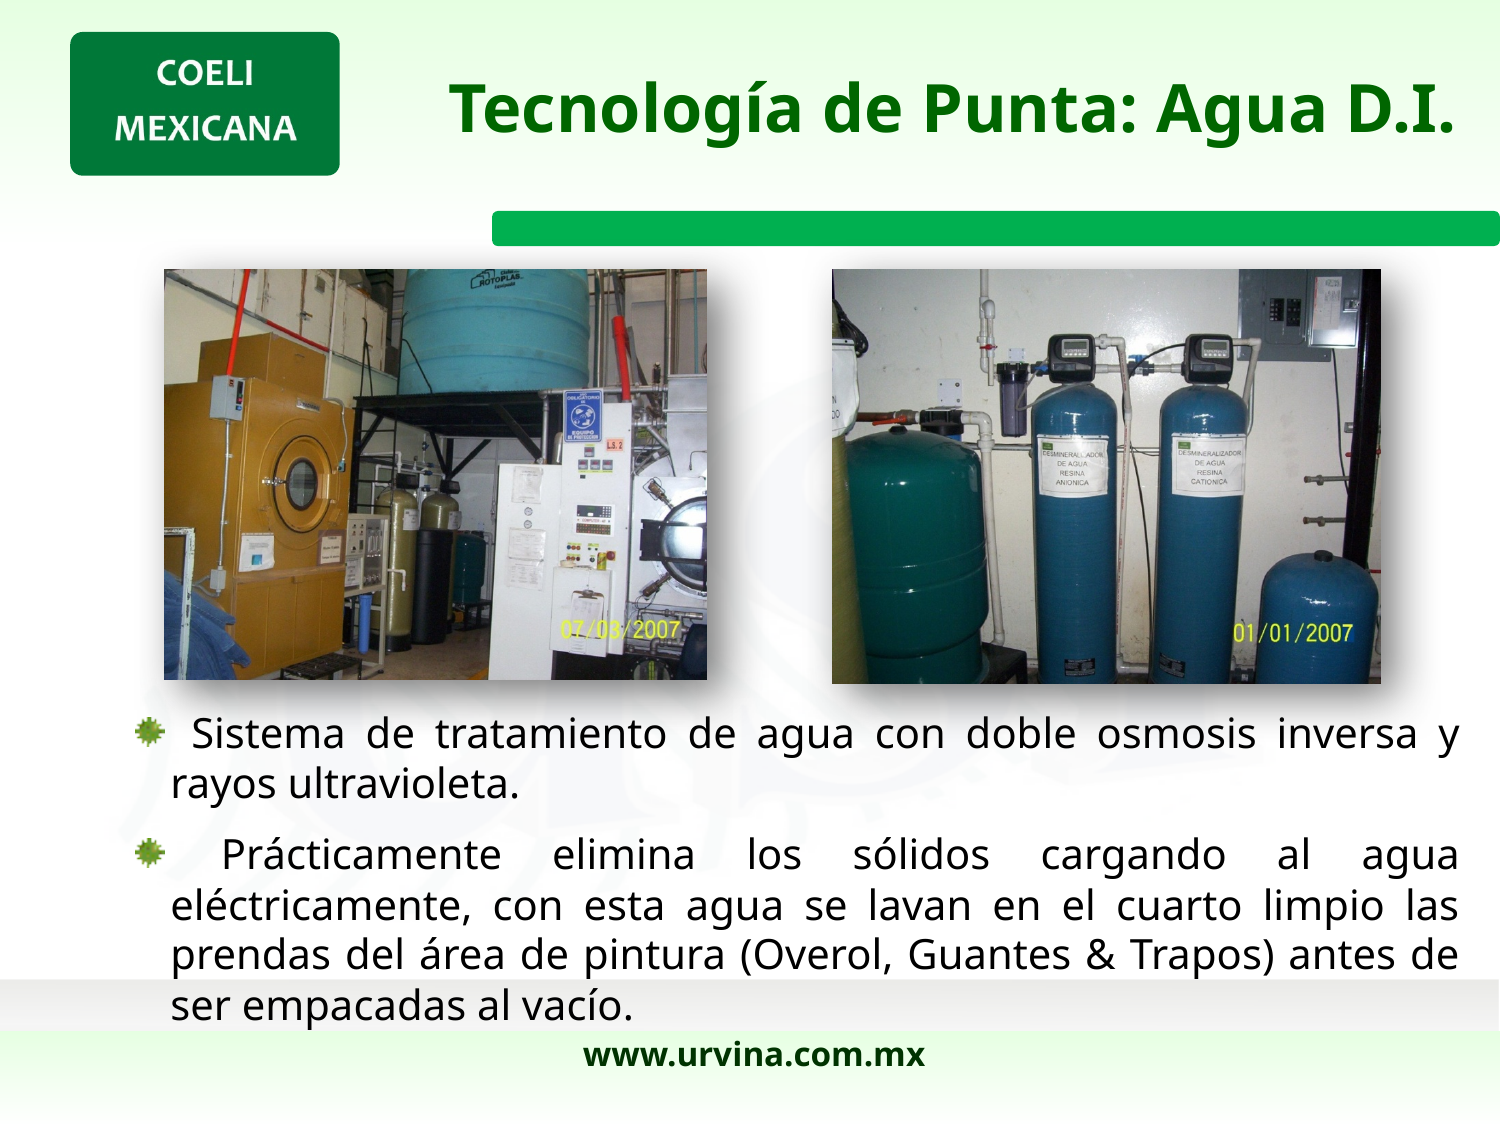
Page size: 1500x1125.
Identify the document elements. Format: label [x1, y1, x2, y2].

picture [163, 269, 708, 680]
text_box [0, 0, 1500, 1125]
picture [831, 269, 1381, 684]
